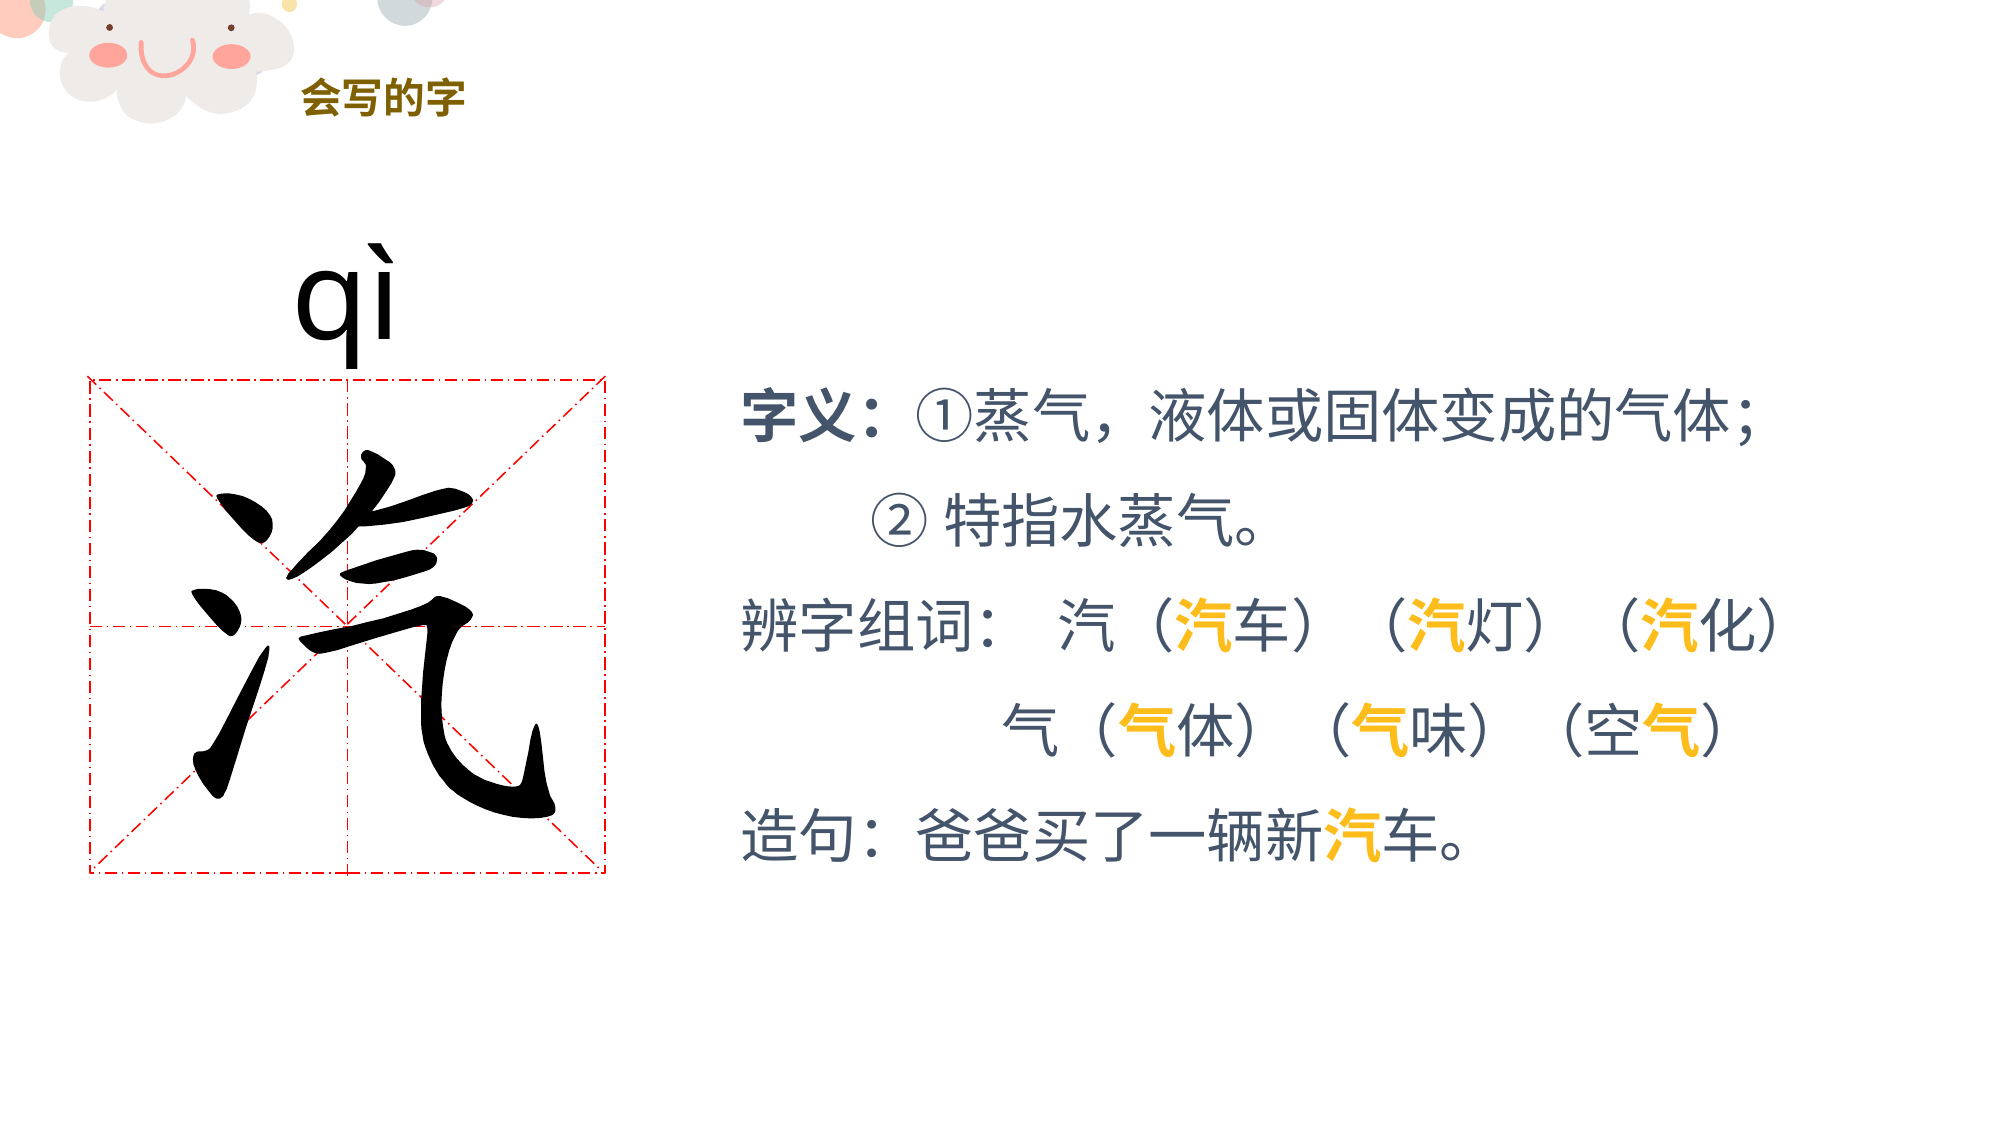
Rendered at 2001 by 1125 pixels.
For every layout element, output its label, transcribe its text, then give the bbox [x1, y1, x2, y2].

picture [0, 0, 455, 131]
text_box 字义：①蒸气，液体或固体变成的气体； ②特指水蒸气。 辨字组词： 汽（汽车）（汽灯）（汽化） 气（气体）（气味）（空气） 造句：爸爸买了一辆新汽车。 [726, 336, 1932, 877]
text_box 会写的字 [455, 64, 674, 130]
text_box qì [276, 207, 416, 332]
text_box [87, 332, 606, 881]
